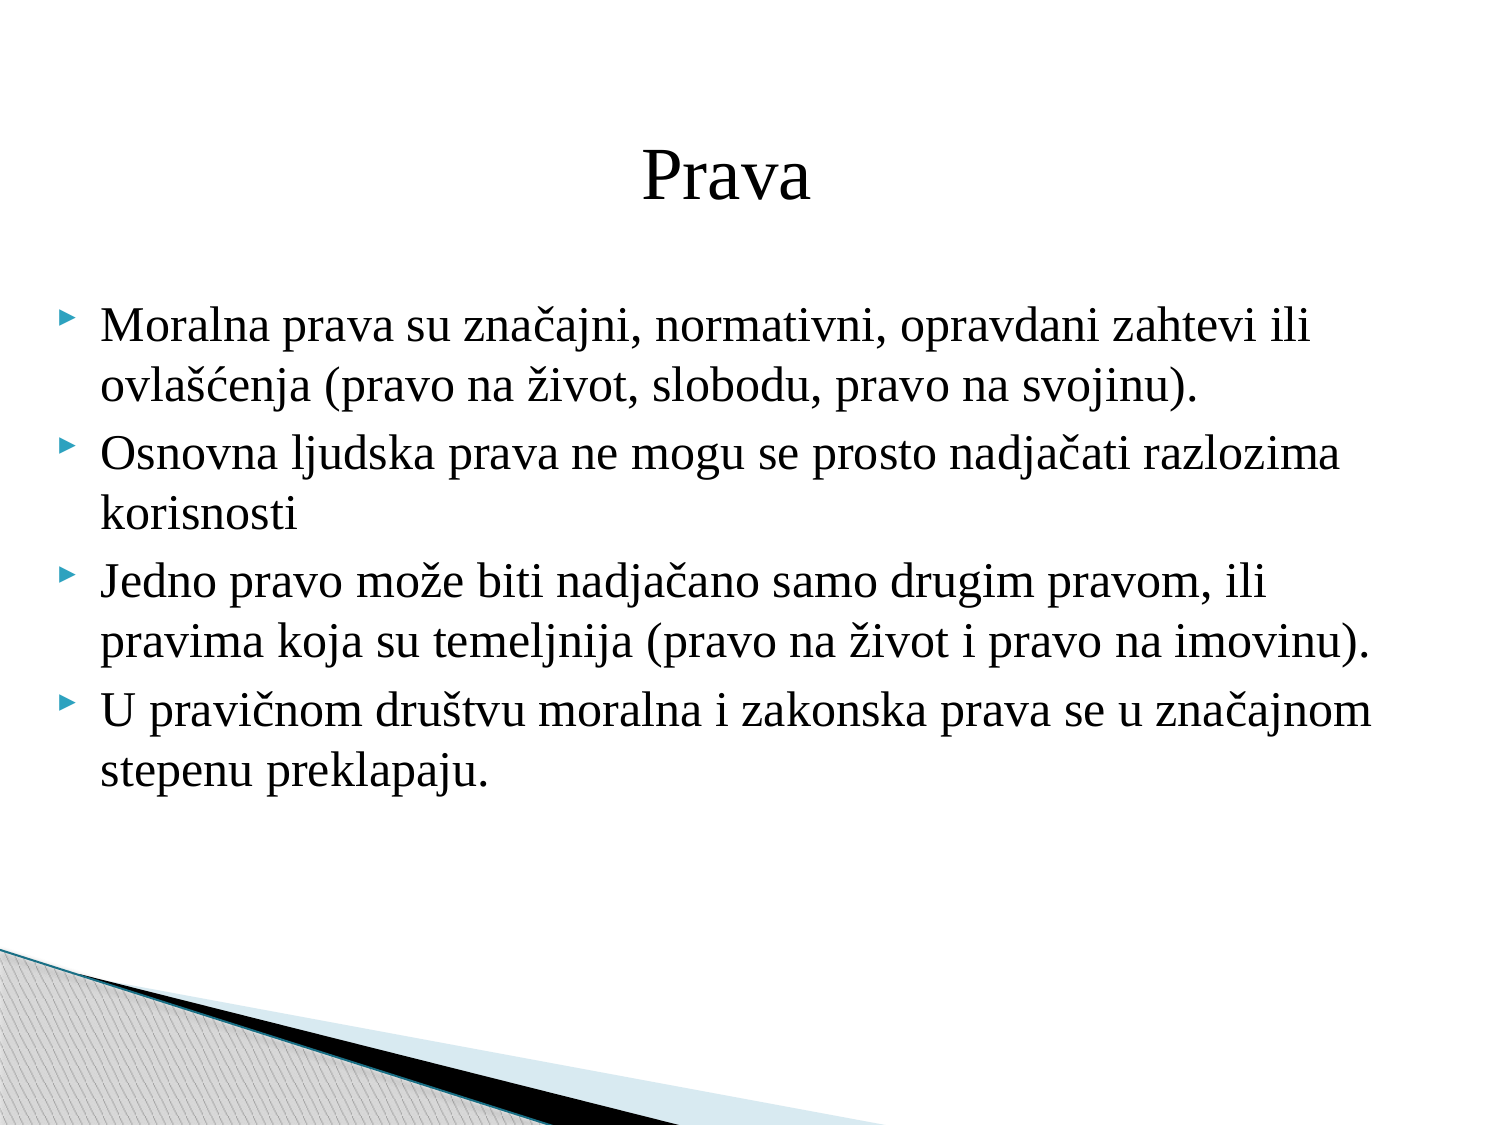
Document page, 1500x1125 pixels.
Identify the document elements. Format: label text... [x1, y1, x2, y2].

list Prava Moralna prava su značajni, normativni, opravdani zahtevi ili ovlašćenja (pravo na život, slobodu, pravo na svojinu). Osnovna ljudska prava ne mogu se prosto nadjačati razlozima korisnosti Jedno pravo može biti nadjačano samo drugim pravom, ili pravima koja su temeljnija (pravo na život i pravo na imovinu). U pravičnom društvu moralna i zakonska prava se u značajnom stepenu preklapaju. [40, 116, 1413, 1125]
